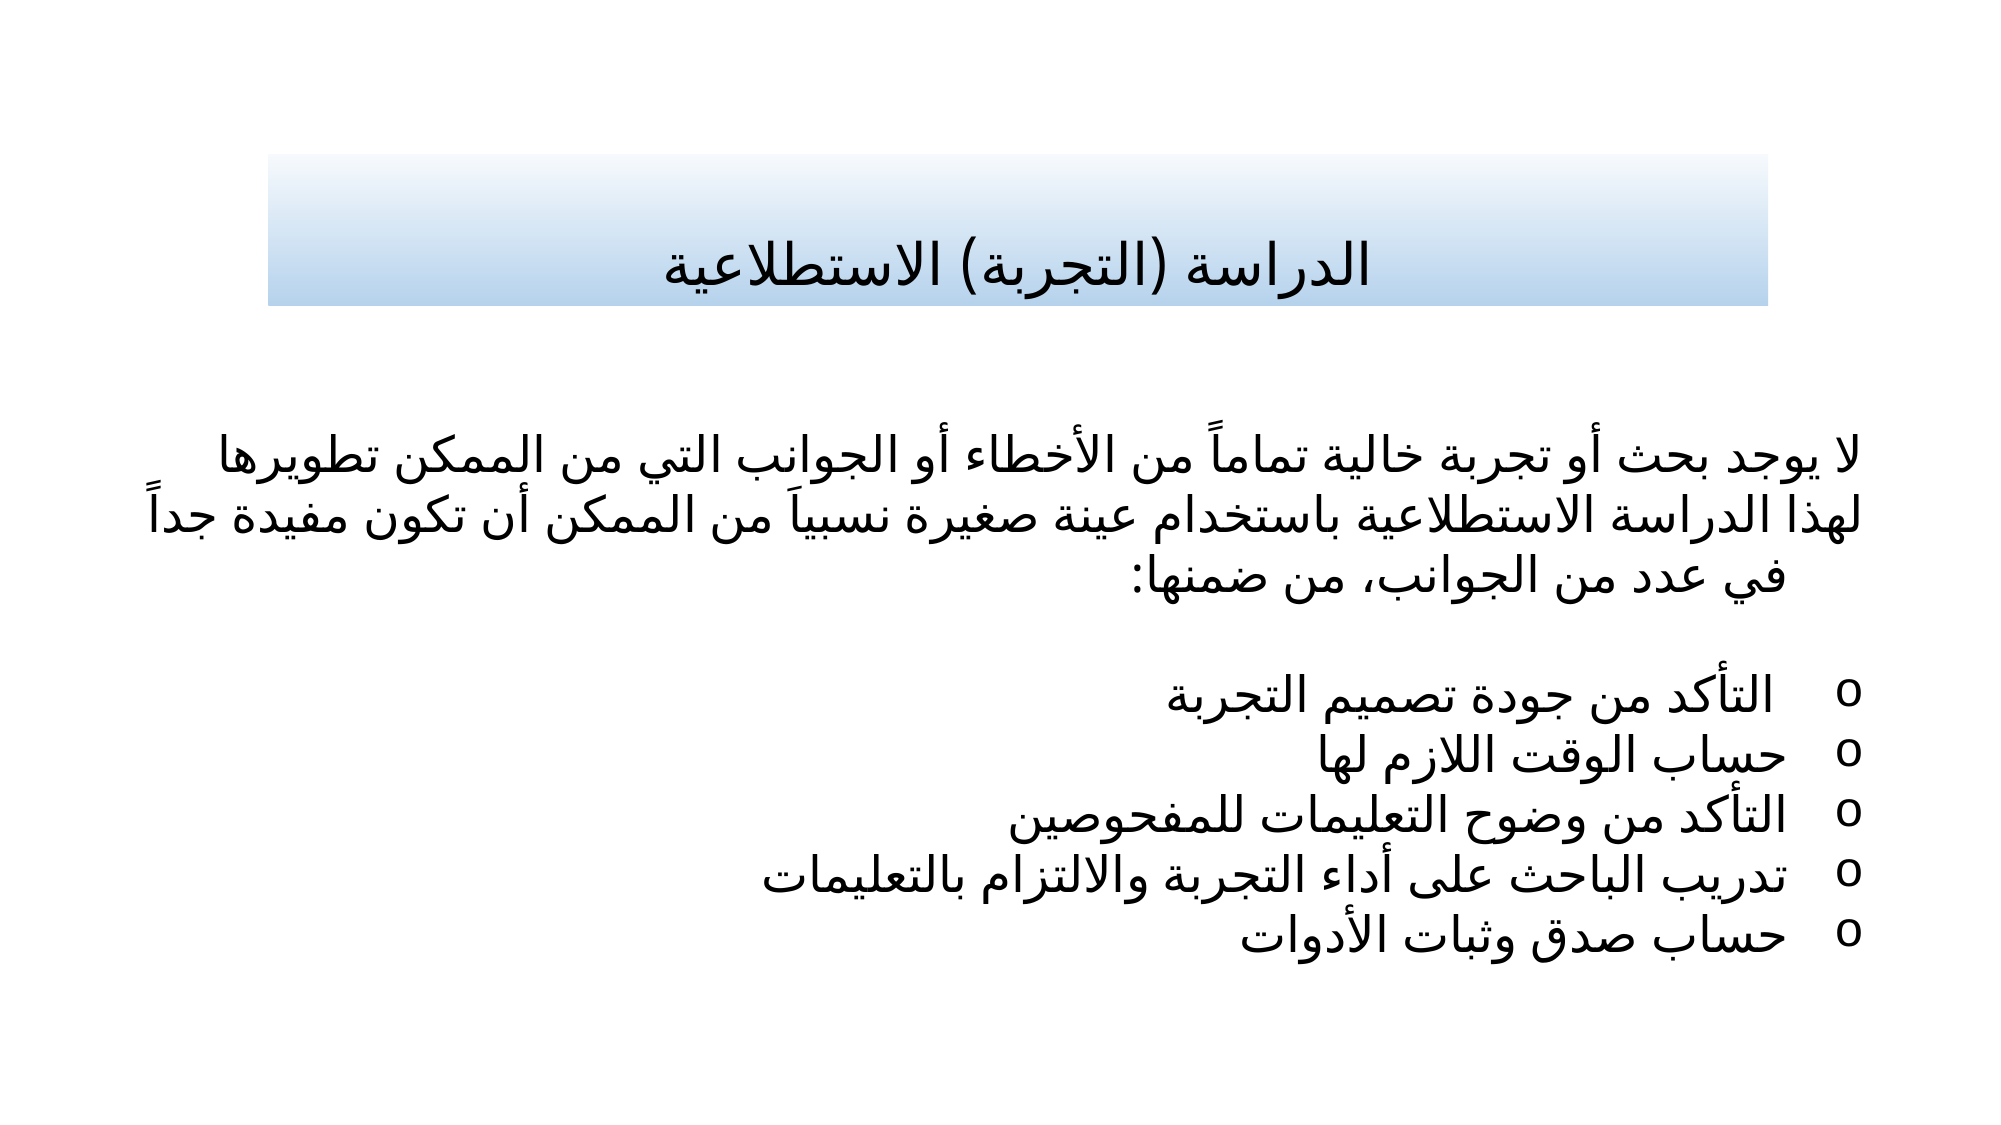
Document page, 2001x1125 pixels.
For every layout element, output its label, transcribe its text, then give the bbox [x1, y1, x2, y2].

title الدراسة (التجربة) الاستطلاعية [268, 154, 1769, 306]
subtitle لا يوجد بحث أو تجربة خالية تماماً من الأخطاء أو الجوانب التي من الممكن تطويرها لهذا الدراسة الاستطلاعية باستخدام عينة صغيرة نسبياَ من الممكن أن تكون مفيدة جداً في عدد من الجوانب، من ضمنها: التأكد من جودة تصميم التجربة حساب الوقت اللازم لها التأكد من وضوح التعليمات للمفحوصين تدريب الباحث على أداء التجربة والالتزام بالتعليمات حساب صدق وثبات الأدوات [121, 415, 1879, 1109]
